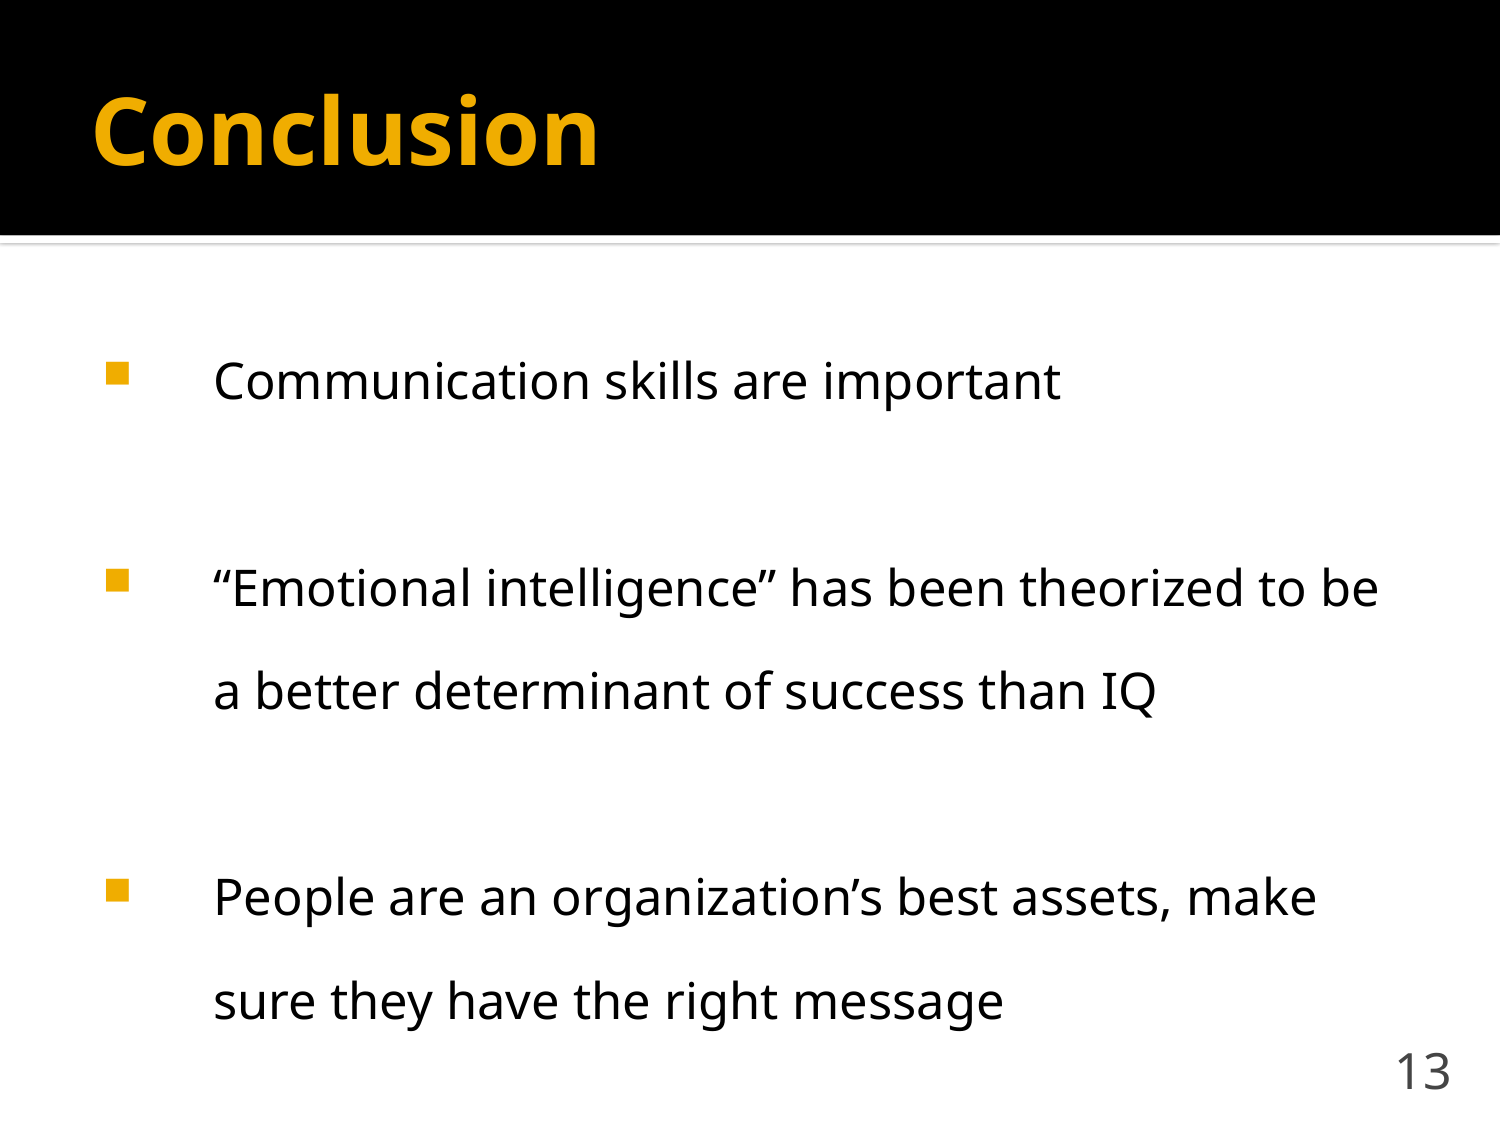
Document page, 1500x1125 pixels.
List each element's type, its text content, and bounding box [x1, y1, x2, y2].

list Communication skills are important “Emotional intelligence” has been theorized to be a better determinant of success than IQ People are an organization’s best assets, make sure they have the right message [75, 291, 1425, 1050]
slide_number 13 [1345, 1062, 1467, 1108]
title Conclusion [75, 25, 1425, 231]
